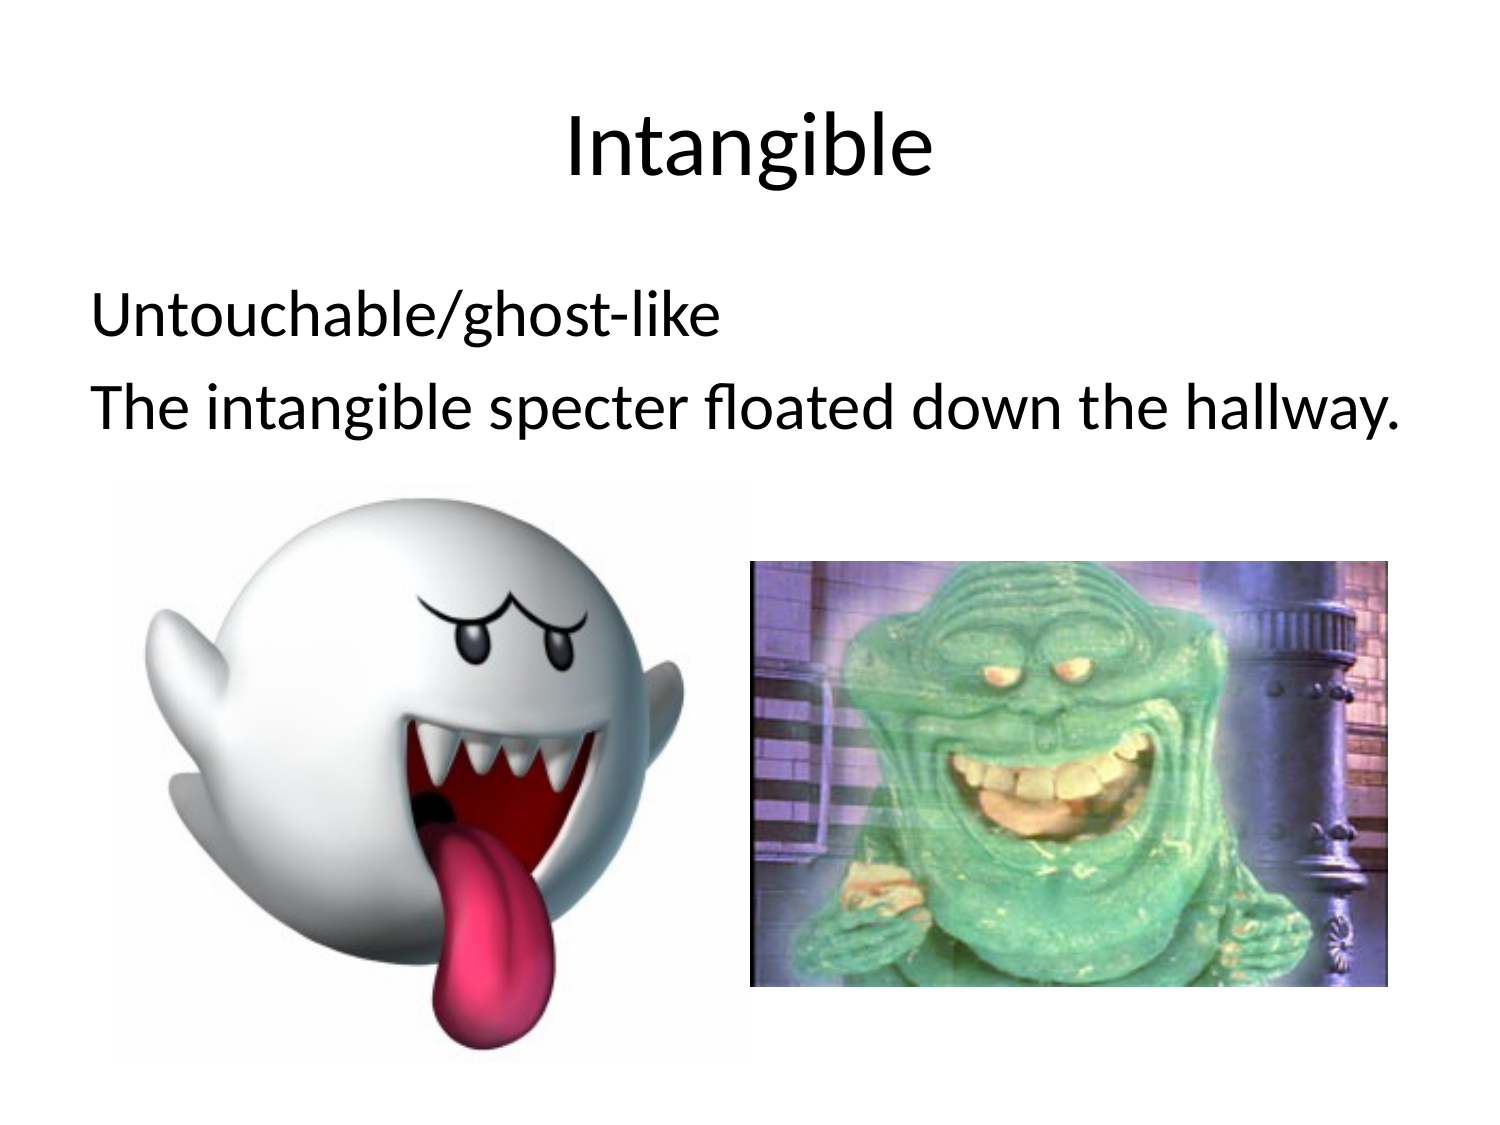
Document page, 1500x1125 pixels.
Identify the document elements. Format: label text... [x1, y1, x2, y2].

title Intangible [75, 45, 1425, 233]
picture [112, 484, 1388, 1064]
list Untouchable/ghost-like The intangible specter floated down the hallway. [75, 262, 1425, 1005]
